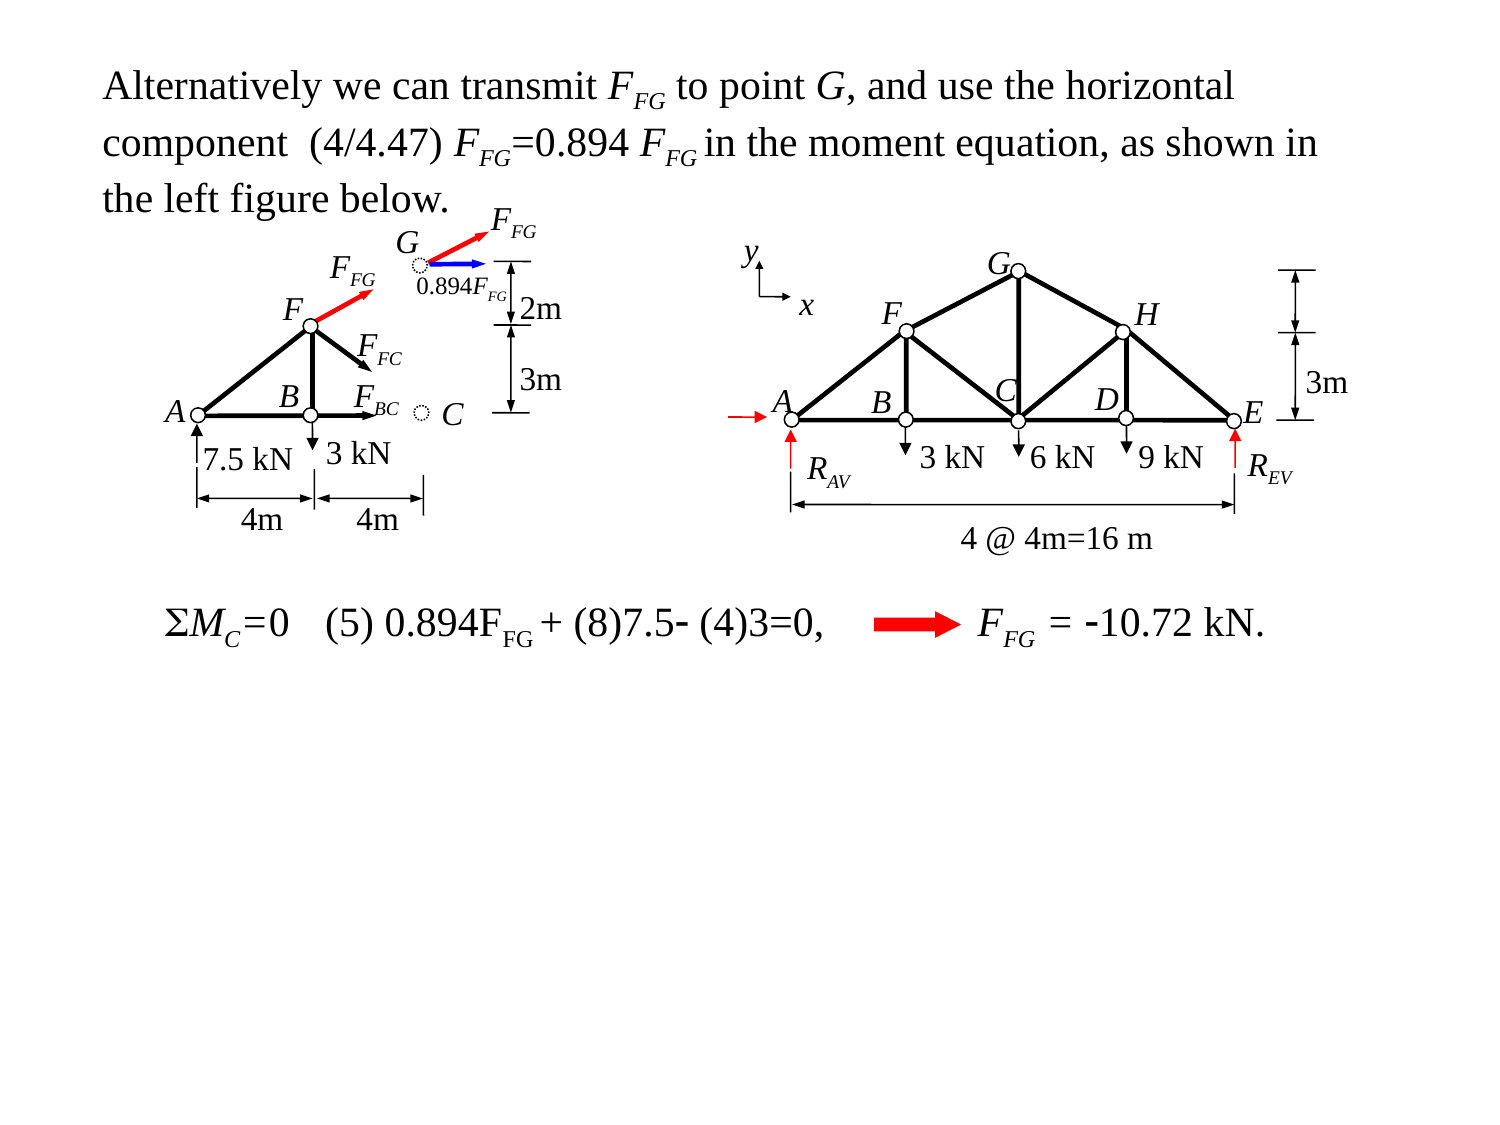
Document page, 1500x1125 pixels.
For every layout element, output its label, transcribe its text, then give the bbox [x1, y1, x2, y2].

text_box SMC=0 (5) 0.894FFG + (8)7.5- (4)3=0, FFG = -10.72 kN. [150, 587, 1375, 660]
text_box Alternatively we can transmit FFG to point G, and use the horizontal component (4/4.47) FFG=0.894 FFG in the moment equation, as shown in the left figure below. [87, 50, 1375, 229]
text_box [874, 612, 960, 637]
text_box [413, 258, 427, 262]
text_box FBC [338, 366, 465, 415]
text_box 2m [504, 278, 628, 323]
text_box C [979, 360, 1044, 411]
text_box [1291, 270, 1300, 333]
text_box y [728, 221, 793, 264]
text_box A [757, 371, 810, 419]
text_box 9 kN [1123, 427, 1225, 477]
text_box x [784, 274, 849, 317]
text_box FFC [342, 315, 460, 365]
text_box B [856, 372, 910, 418]
text_box [506, 324, 516, 349]
text_box [1291, 402, 1300, 421]
text_box [325, 289, 374, 317]
text_box [1228, 428, 1239, 442]
text_box [506, 397, 516, 413]
text_box RAV [792, 438, 903, 491]
text_box [317, 494, 341, 503]
text_box E [1228, 382, 1285, 428]
text_box 7.5 kN [187, 429, 348, 482]
text_box F [866, 283, 923, 326]
text_box [414, 405, 426, 421]
text_box [728, 410, 768, 424]
text_box D [1079, 369, 1146, 420]
text_box FFG [475, 189, 604, 238]
text_box [1115, 325, 1131, 340]
text_box REV [1232, 435, 1336, 483]
text_box [898, 413, 914, 427]
text_box [1291, 333, 1300, 352]
text_box [202, 409, 206, 422]
text_box [784, 419, 800, 428]
text_box H [1119, 284, 1178, 329]
text_box 4 @ 4m=16 m [945, 509, 1190, 558]
text_box [792, 500, 1235, 509]
text_box 6 kN [1014, 427, 1123, 471]
text_box F [267, 279, 325, 322]
text_box [318, 415, 377, 420]
text_box 3m [504, 349, 611, 397]
text_box [196, 494, 225, 503]
text_box 3m [1290, 352, 1383, 402]
text_box 3 kN [310, 423, 433, 479]
text_box [1010, 413, 1026, 427]
text_box 4m [341, 489, 422, 540]
text_box B [263, 367, 318, 413]
text_box [1012, 263, 1026, 279]
text_box 3 kN [904, 427, 1020, 483]
text_box FFG [314, 237, 426, 287]
text_box 4m [225, 489, 306, 540]
text_box [899, 326, 914, 339]
text_box [784, 429, 795, 469]
text_box C [426, 385, 483, 428]
text_box [755, 264, 764, 297]
text_box 0.894FFG [401, 262, 614, 311]
text_box [303, 322, 318, 334]
text_box [1119, 420, 1133, 426]
text_box G [971, 233, 1019, 276]
text_box A [150, 381, 202, 429]
text_box [303, 413, 318, 423]
text_box G [380, 212, 437, 255]
